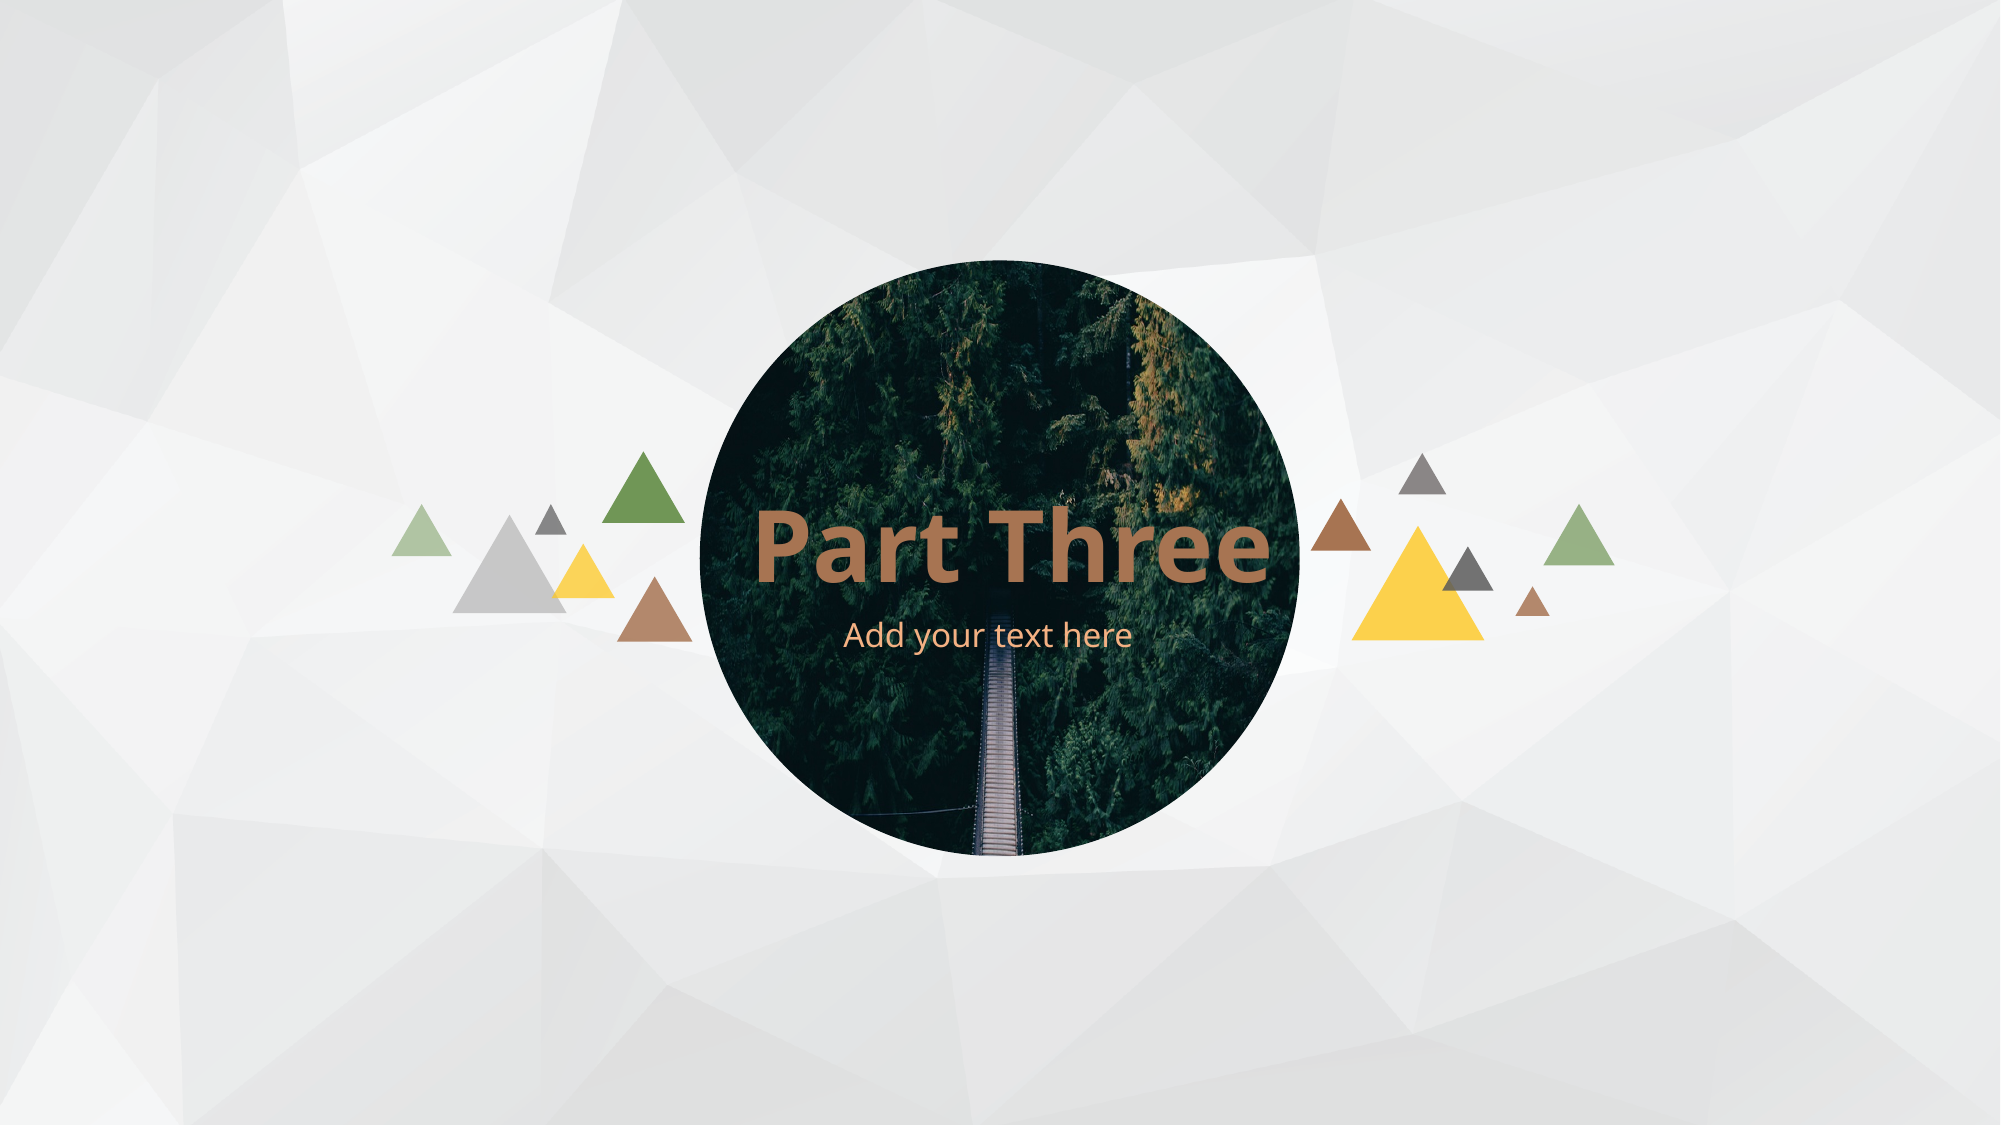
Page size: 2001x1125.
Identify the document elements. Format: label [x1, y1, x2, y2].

text_box [533, 501, 569, 536]
text_box [549, 541, 617, 600]
text_box [1349, 523, 1487, 642]
text_box [1396, 450, 1449, 496]
text_box [1541, 501, 1617, 567]
text_box [1513, 584, 1552, 617]
text_box [600, 449, 687, 525]
text_box [1308, 496, 1373, 552]
picture [0, 0, 2001, 1125]
text_box [1440, 544, 1496, 592]
text_box [389, 501, 454, 558]
text_box [450, 512, 569, 615]
text_box [615, 574, 695, 643]
text_box [735, 475, 1299, 662]
